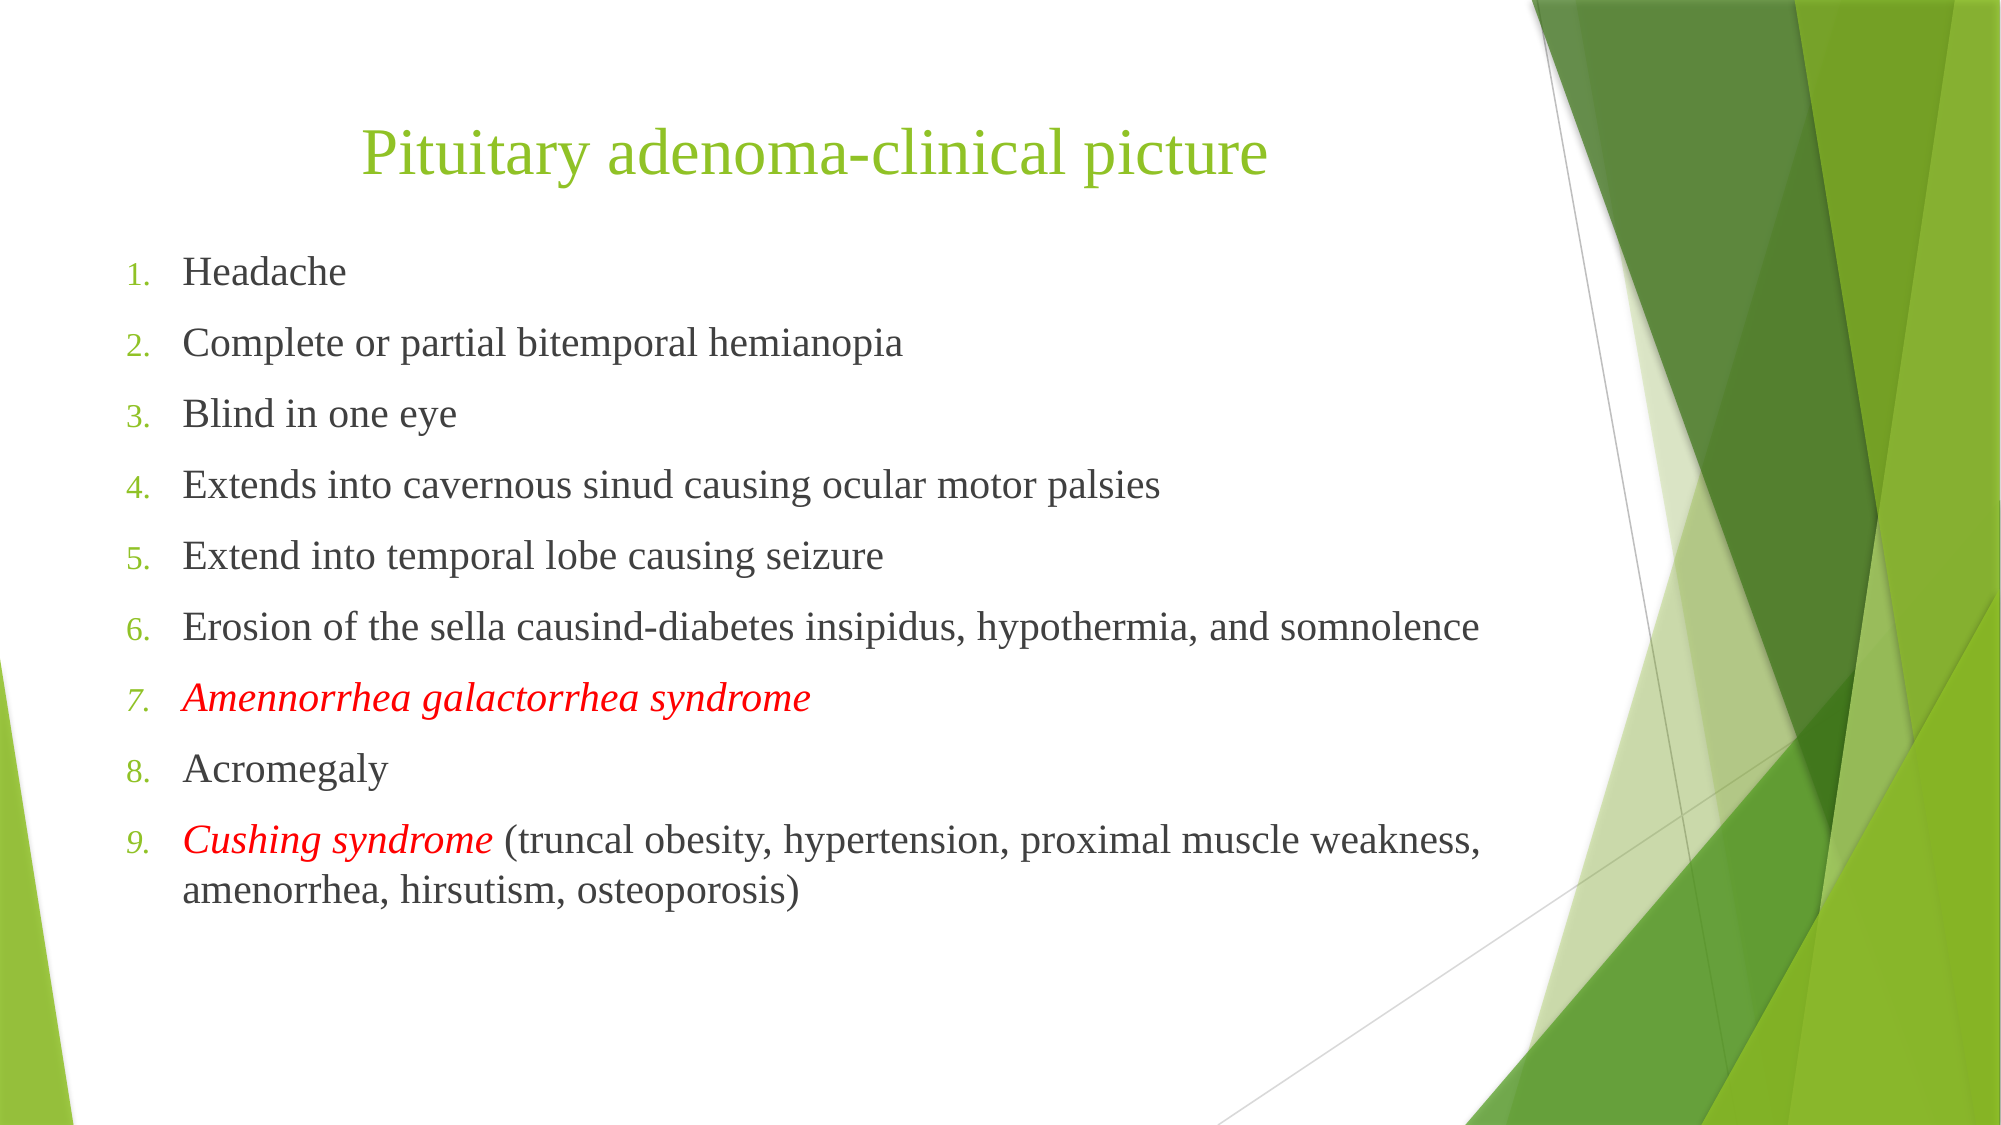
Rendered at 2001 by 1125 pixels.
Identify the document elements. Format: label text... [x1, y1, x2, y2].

list Headache Complete or partial bitemporal hemianopia Blind in one eye Extends into cavernous sinud causing ocular motor palsies Extend into temporal lobe causing seizure Erosion of the sella causind-diabetes insipidus, hypothermia, and somnolence Amennorrhea galactorrhea syndrome Acromegaly Cushing syndrome (truncal obesity, hypertension, proximal muscle weakness, amenorrhea, hirsutism, osteoporosis) [111, 236, 1522, 991]
title Pituitary adenoma-clinical picture [111, 99, 1522, 236]
